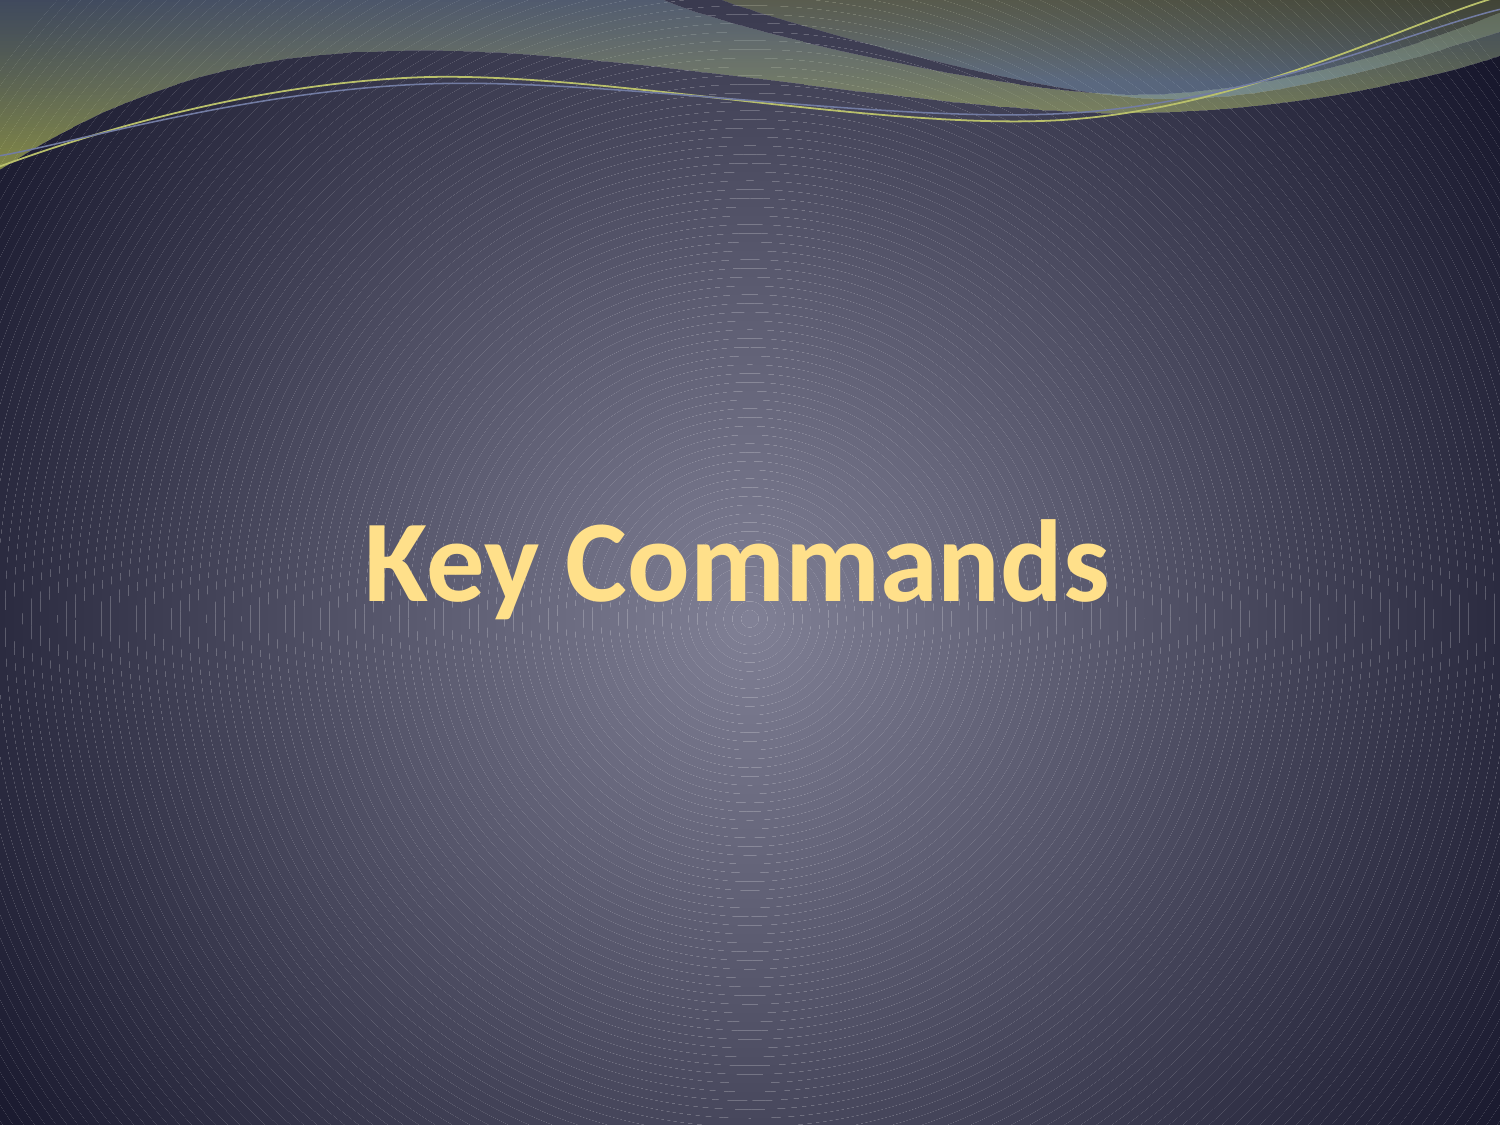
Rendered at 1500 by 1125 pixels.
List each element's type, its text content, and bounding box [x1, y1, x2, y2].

title Key Commands [99, 249, 1375, 625]
